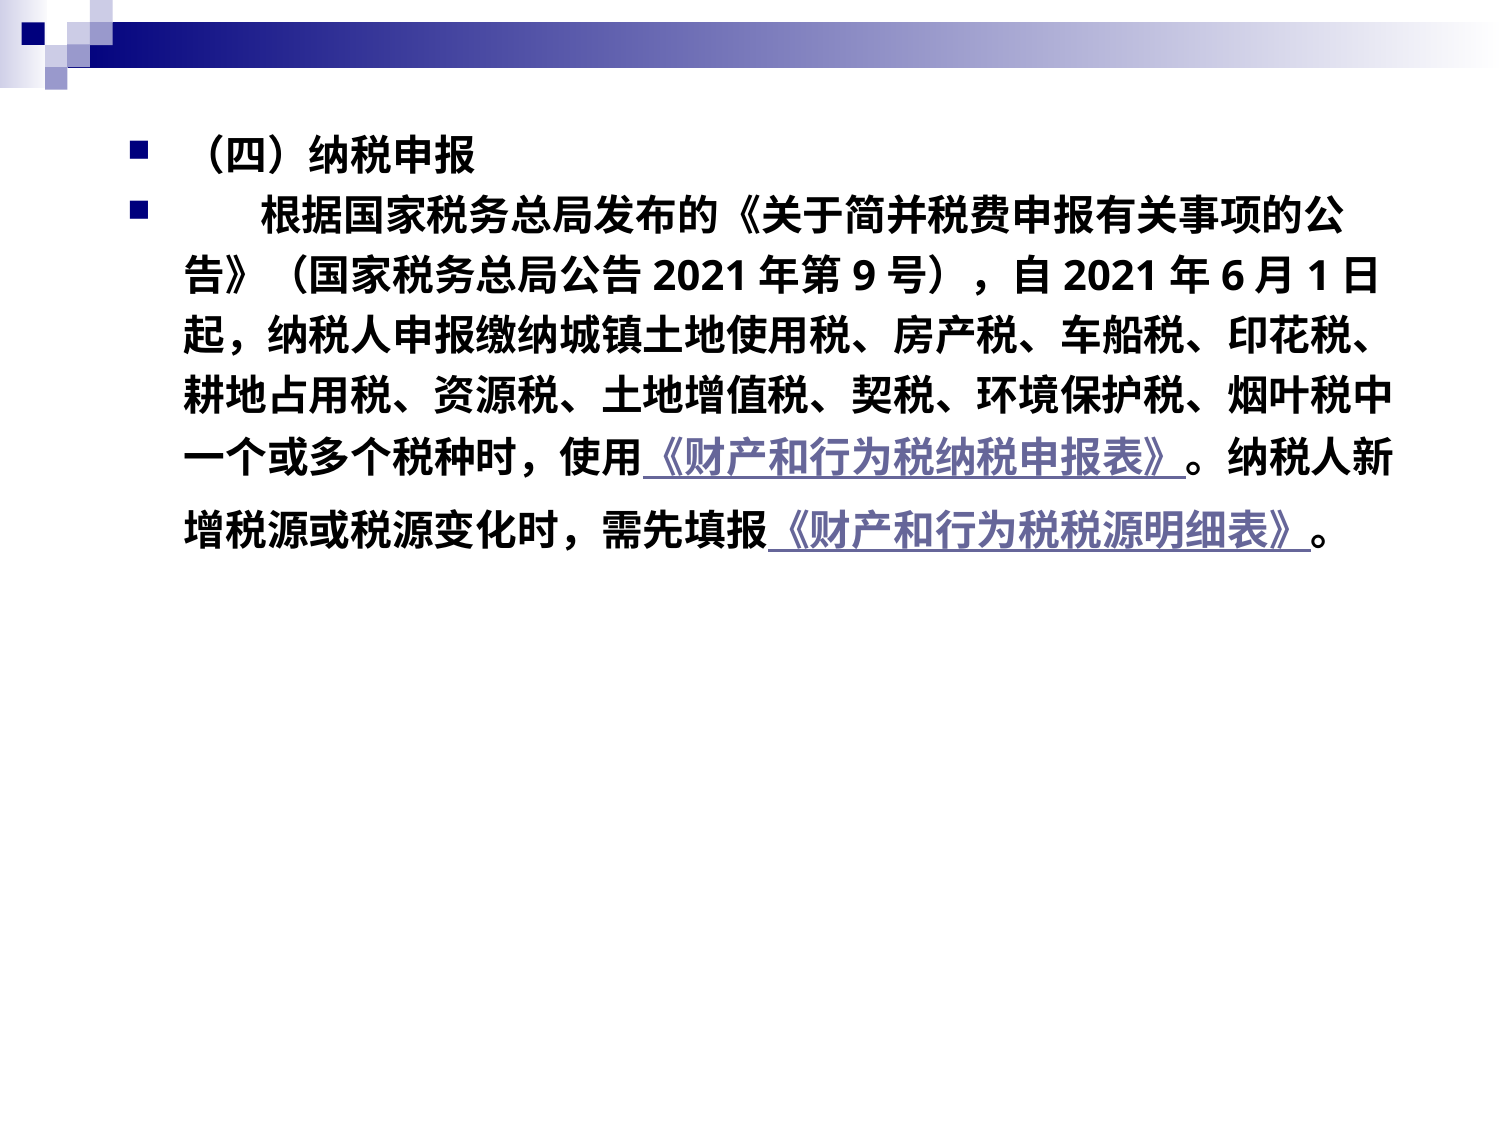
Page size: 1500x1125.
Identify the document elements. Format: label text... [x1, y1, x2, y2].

list （四）纳税申报 根据国家税务总局发布的《关于简并税费申报有关事项的公告》（国家税务总局公告2021年第9号），自2021年6月1日起，纳税人申报缴纳城镇土地使用税、房产税、车船税、印花税、耕地占用税、资源税、土地增值税、契税、环境保护税、烟叶税中一个或多个税种时，使用《财产和行为税纳税申报表》。纳税人新增税源或税源变化时，需先填报《财产和行为税税源明细表》。 [112, 110, 1426, 963]
